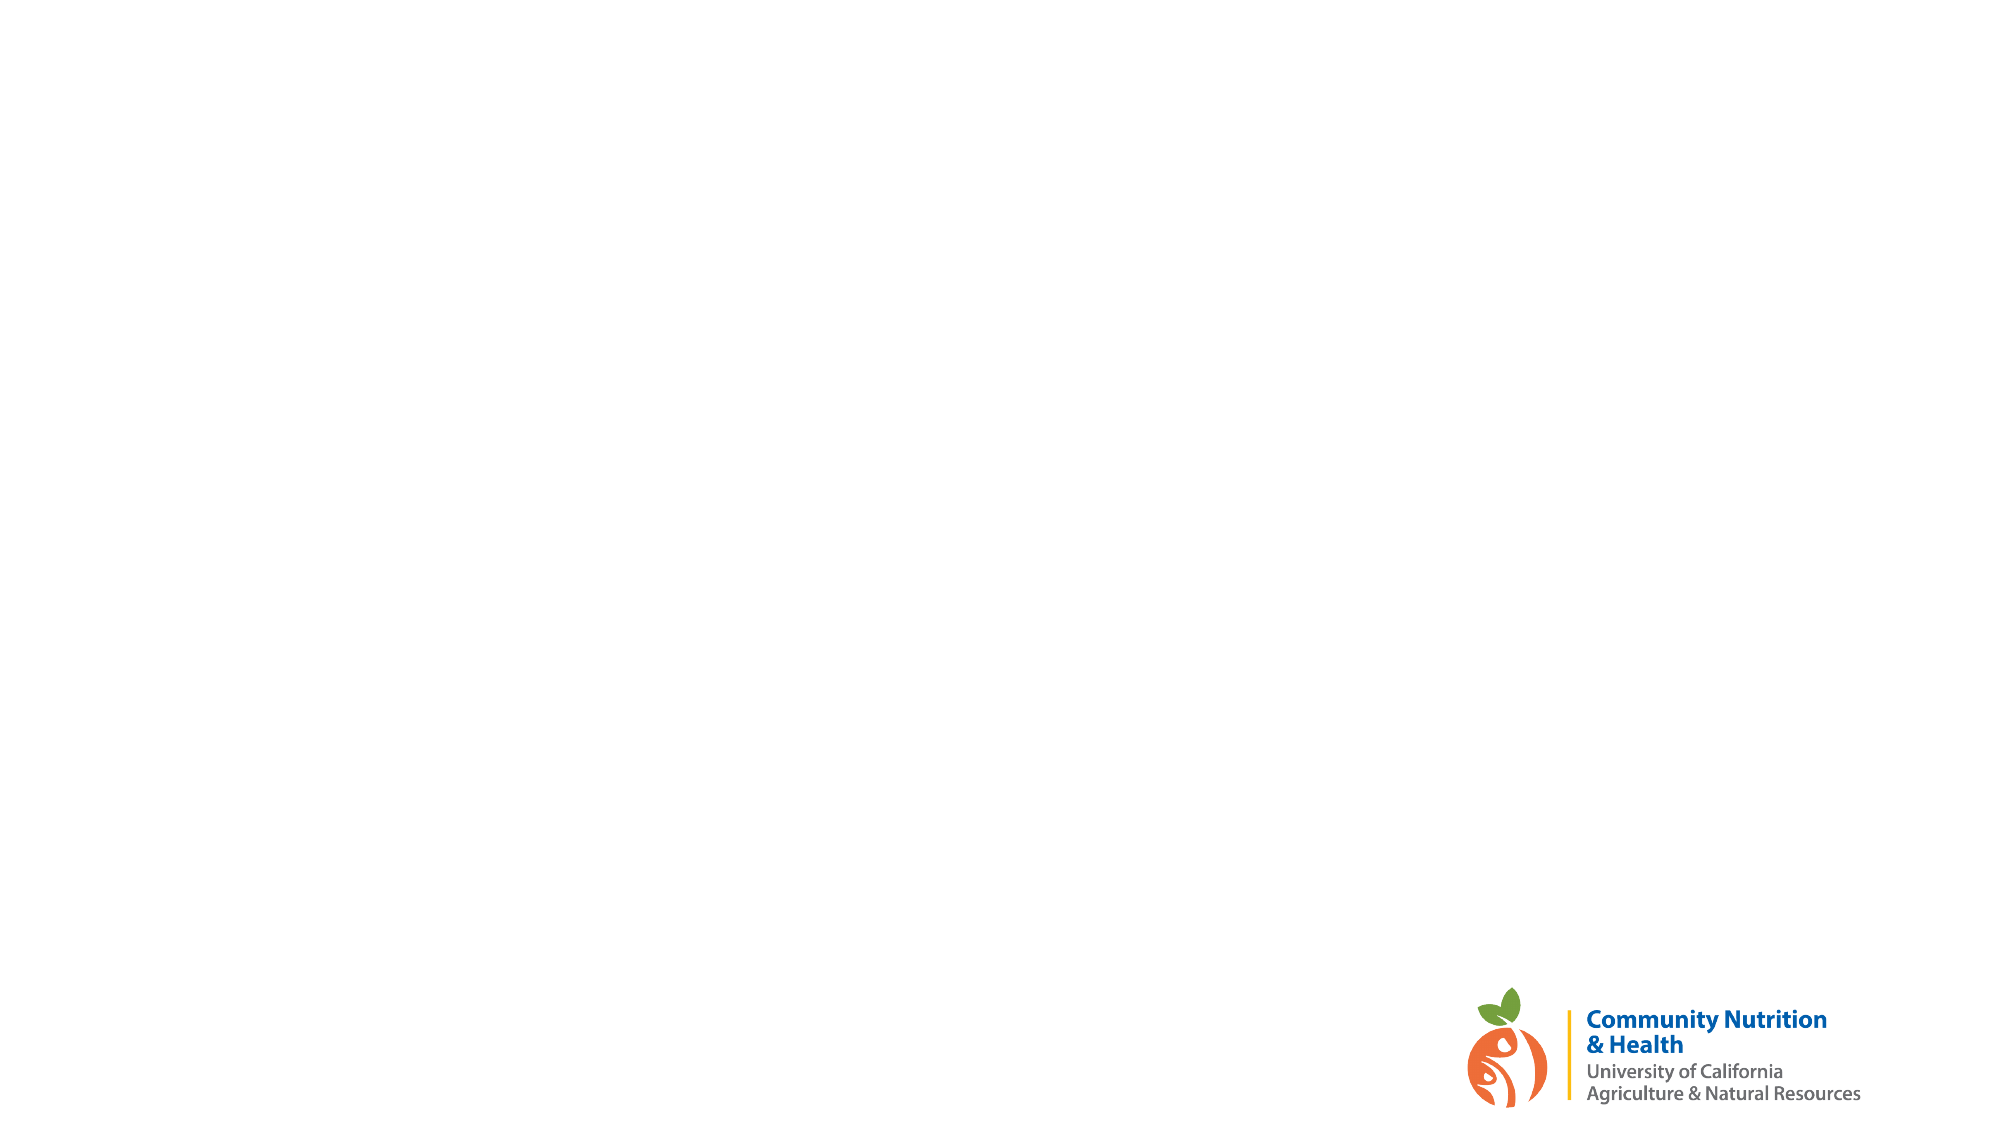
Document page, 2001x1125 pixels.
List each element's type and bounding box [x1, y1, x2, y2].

picture [1127, 32, 1969, 1109]
